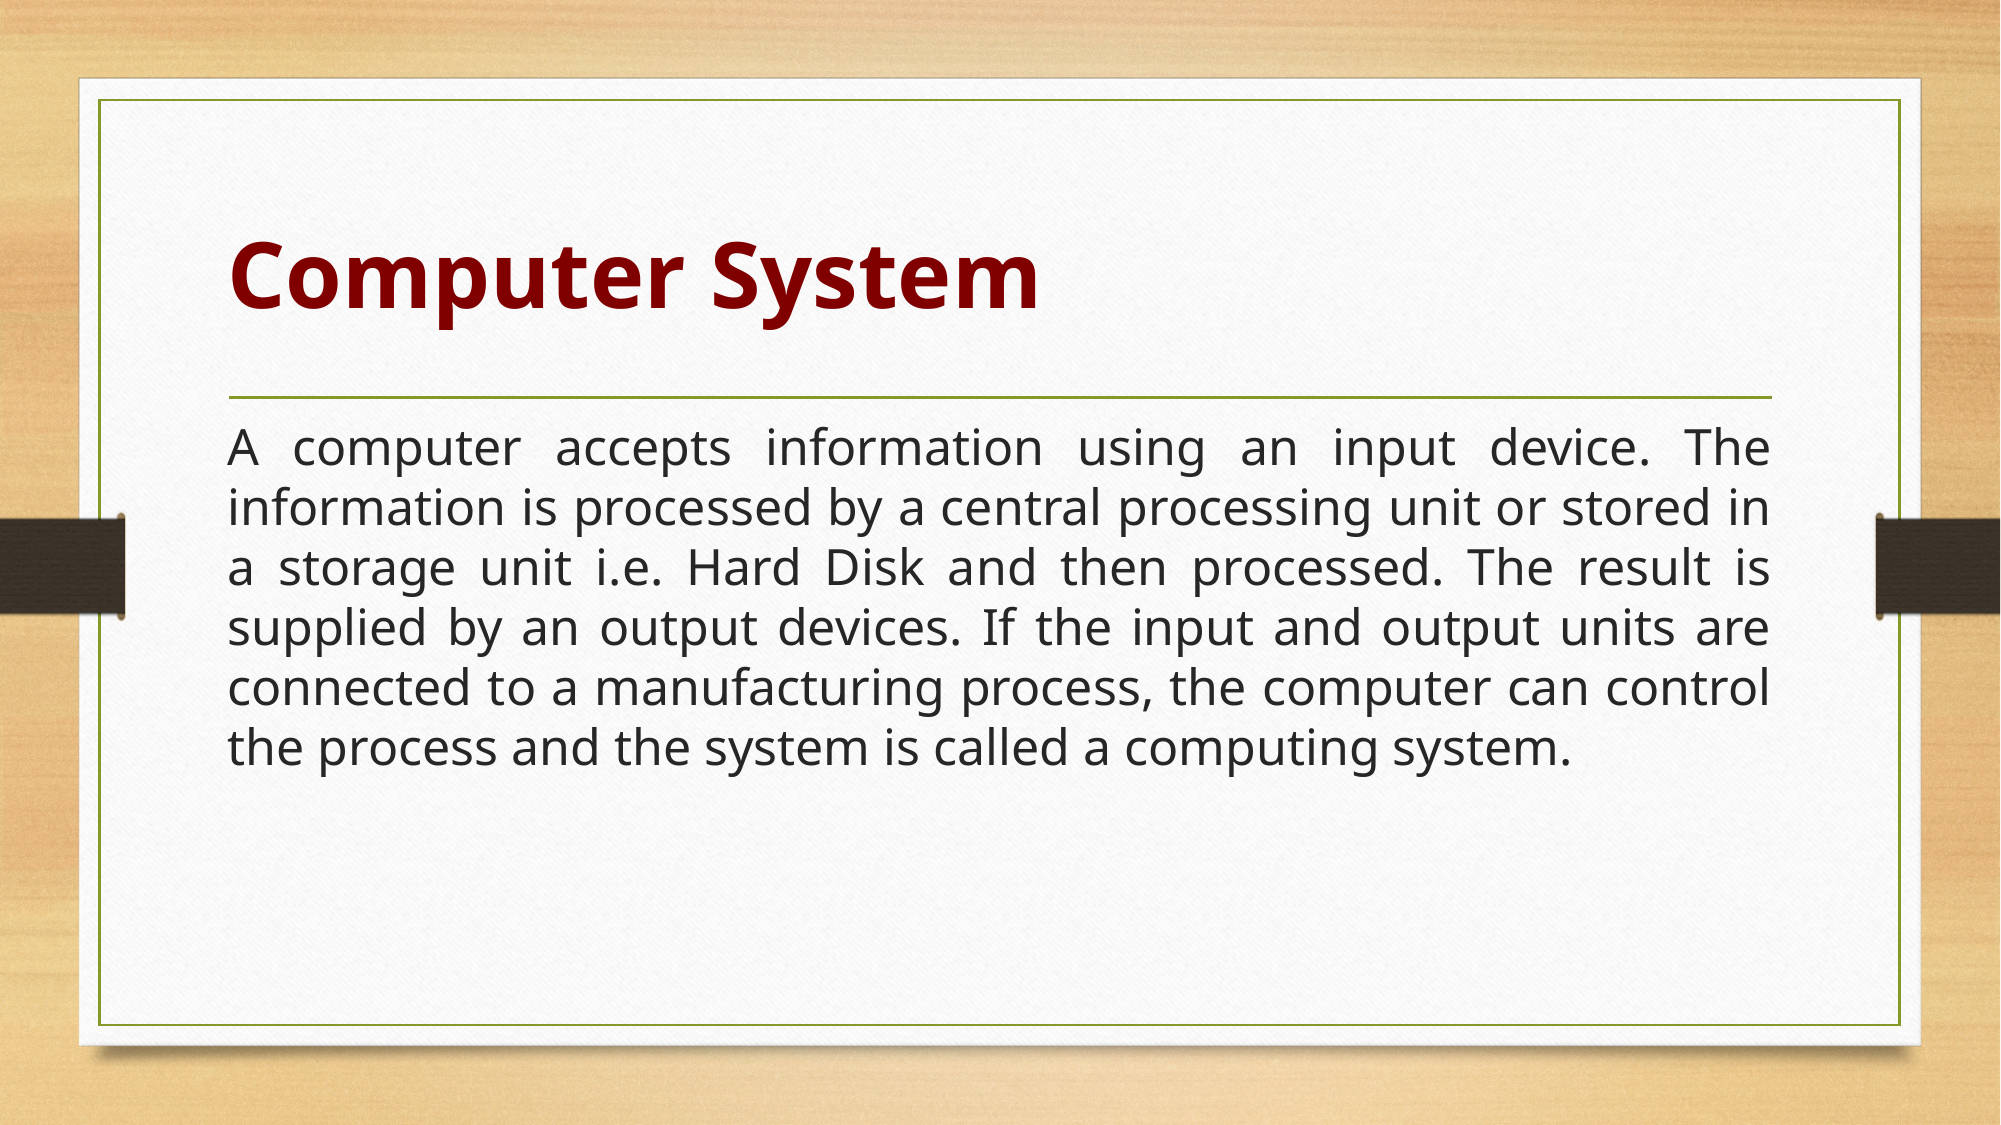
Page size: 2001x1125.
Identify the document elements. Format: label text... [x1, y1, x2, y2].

list A computer accepts information using an input device. The information is processed by a central processing unit or stored in a storage unit i.e. Hard Disk and then processed. The result is supplied by an output devices. If the input and output units are connected to a manufacturing process, the computer can control the process and the system is called a computing system. [212, 408, 1788, 1017]
title Computer System [212, 161, 1788, 375]
picture [0, 0, 2001, 1125]
